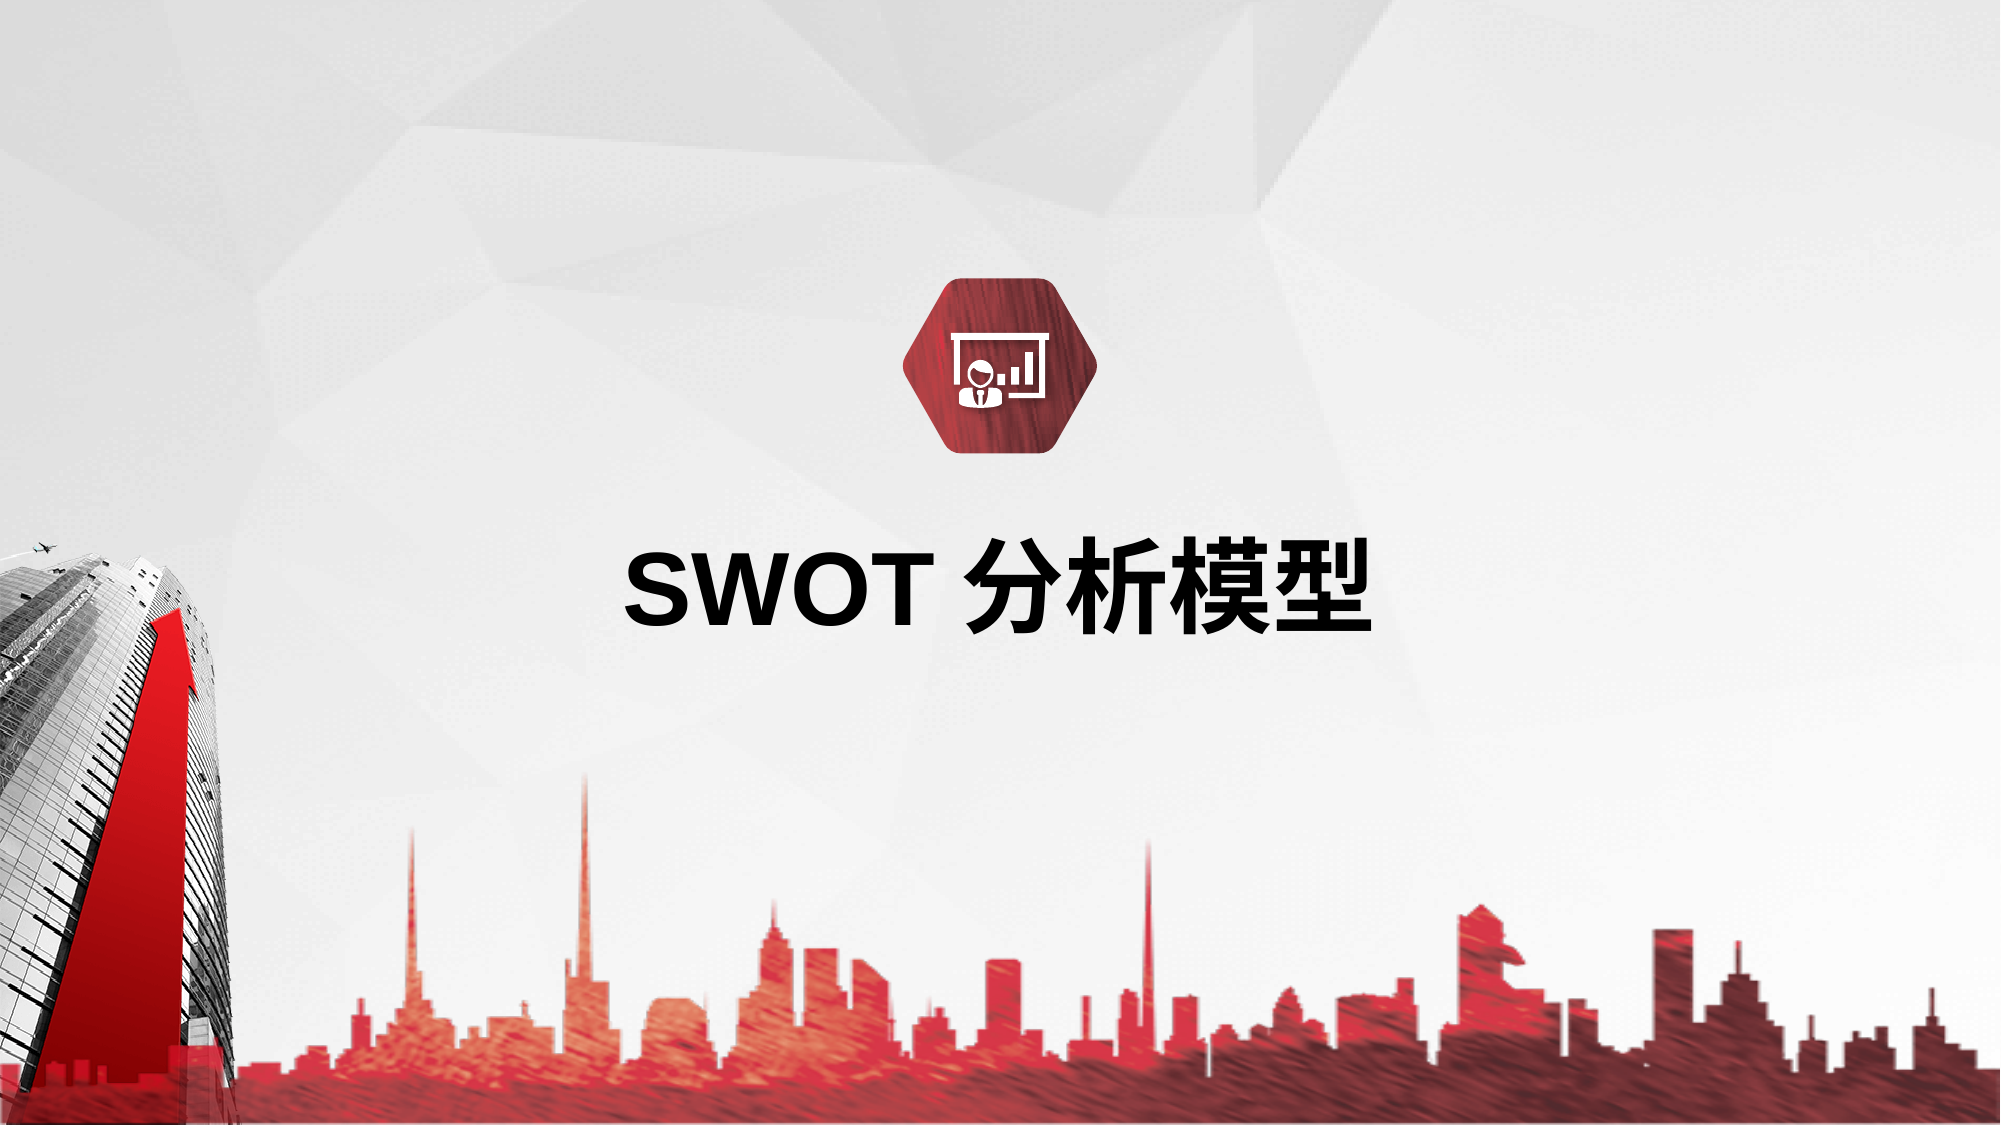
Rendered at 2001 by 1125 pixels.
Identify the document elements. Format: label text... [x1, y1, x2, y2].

text_box SWOT分析模型 [475, 515, 1525, 652]
text_box [959, 387, 1002, 408]
text_box [902, 278, 1098, 454]
text_box [950, 332, 1050, 399]
picture [0, 0, 2001, 1125]
